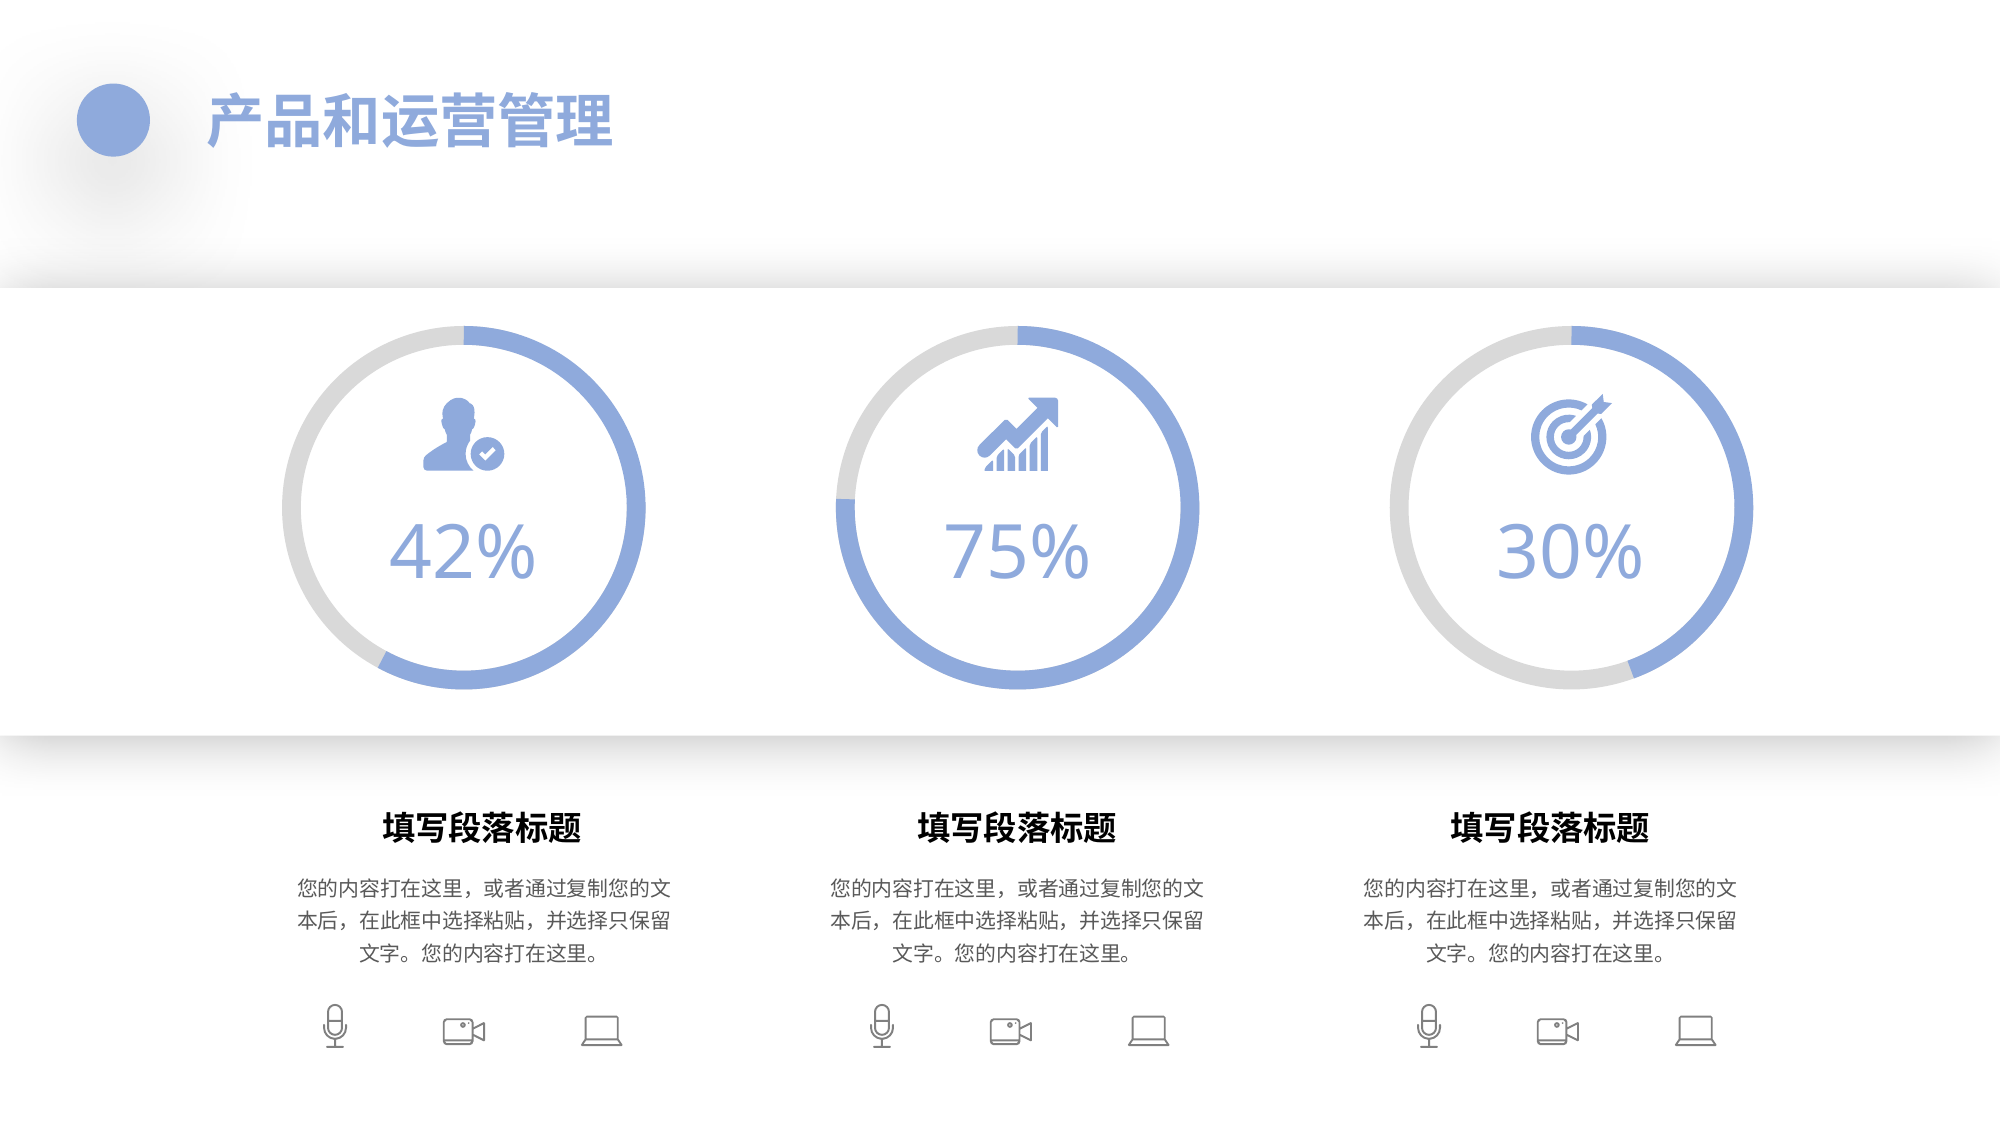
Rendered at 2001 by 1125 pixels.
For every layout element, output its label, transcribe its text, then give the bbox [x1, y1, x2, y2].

text_box 填写段落标题 [902, 787, 1132, 848]
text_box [291, 335, 637, 681]
text_box 您的内容打在这里，或者通过复制您的文本后，在此框中选择粘贴，并选择只保留文字。您的内容打在这里。 [814, 860, 1220, 973]
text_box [870, 1003, 1170, 1048]
text_box [0, 287, 2000, 737]
text_box 填写段落标题 [367, 787, 597, 848]
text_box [1417, 1003, 1717, 1048]
text_box 您的内容打在这里，或者通过复制您的文本后，在此框中选择粘贴，并选择只保留文字。您的内容打在这里。 [1348, 860, 1753, 973]
text_box [75, 82, 152, 158]
text_box 产品和运营管理 [191, 77, 726, 162]
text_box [323, 1003, 623, 1048]
text_box 您的内容打在这里，或者通过复制您的文本后，在此框中选择粘贴，并选择只保留文字。您的内容打在这里。 [281, 860, 687, 973]
text_box 填写段落标题 [1435, 787, 1666, 848]
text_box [1399, 335, 1744, 681]
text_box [845, 335, 1190, 681]
